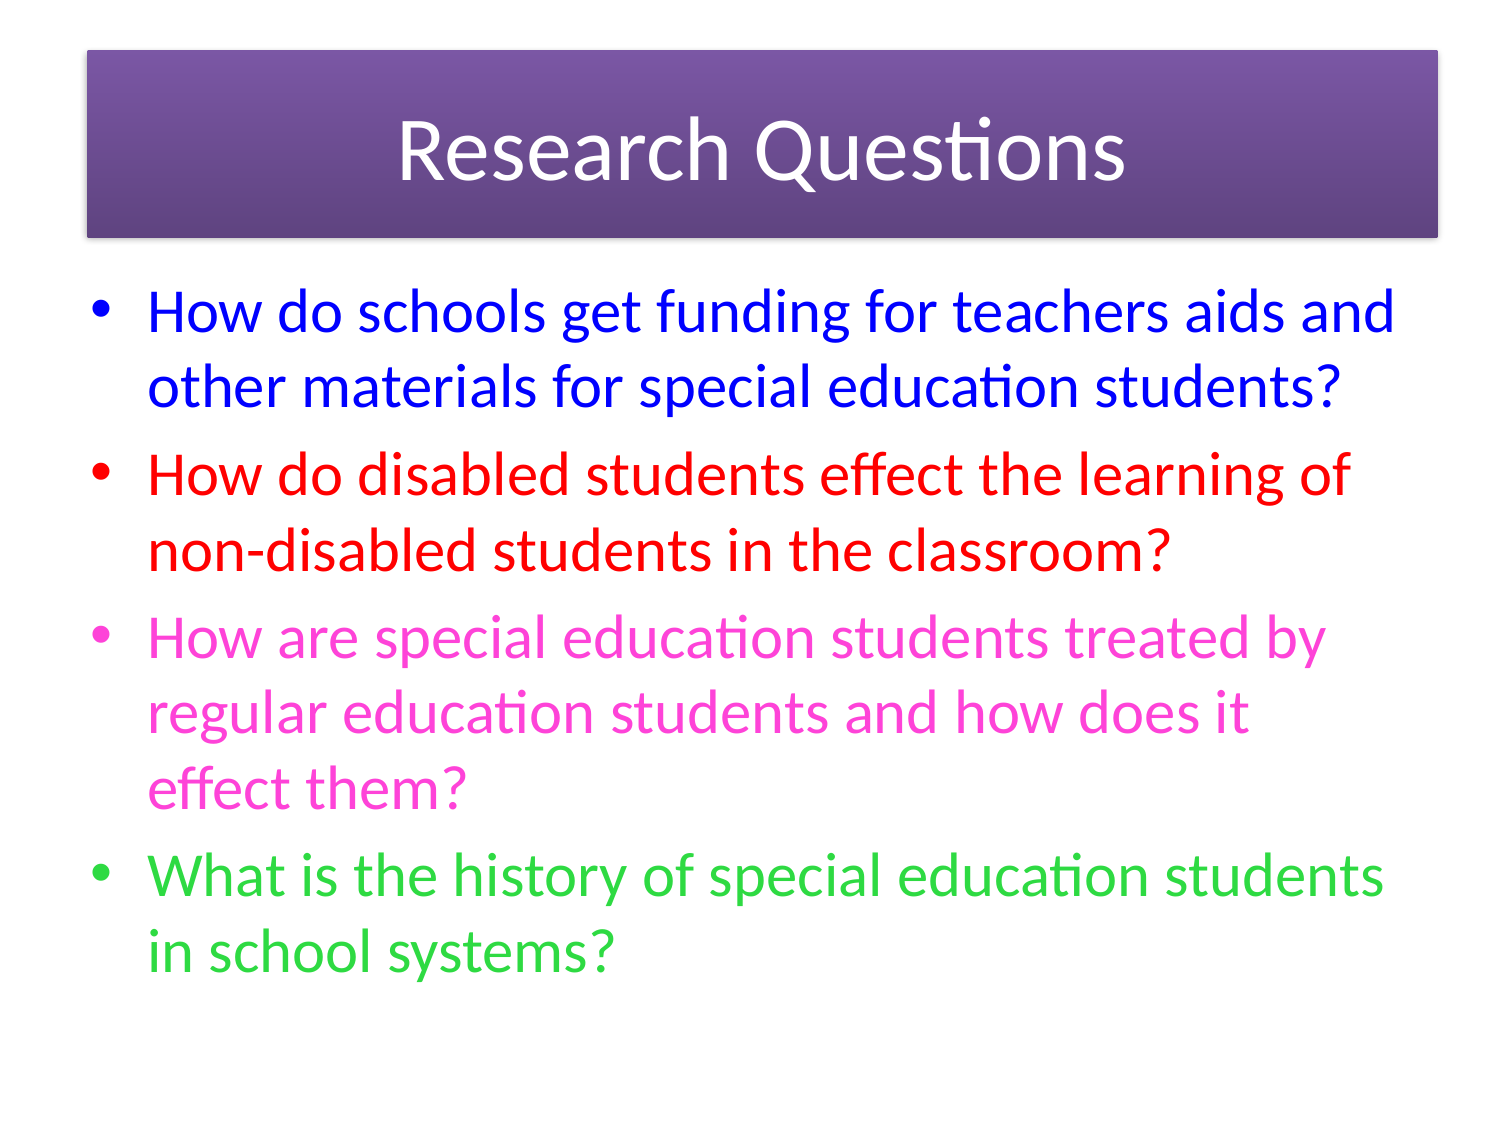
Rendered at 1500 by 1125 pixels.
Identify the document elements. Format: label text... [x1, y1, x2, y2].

list How do schools get funding for teachers aids and other materials for special education students? How do disabled students effect the learning of non-disabled students in the classroom? How are special education students treated by regular education students and how does it effect them? What is the history of special education students in school systems? [75, 262, 1425, 1005]
title Research Questions [87, 50, 1438, 238]
